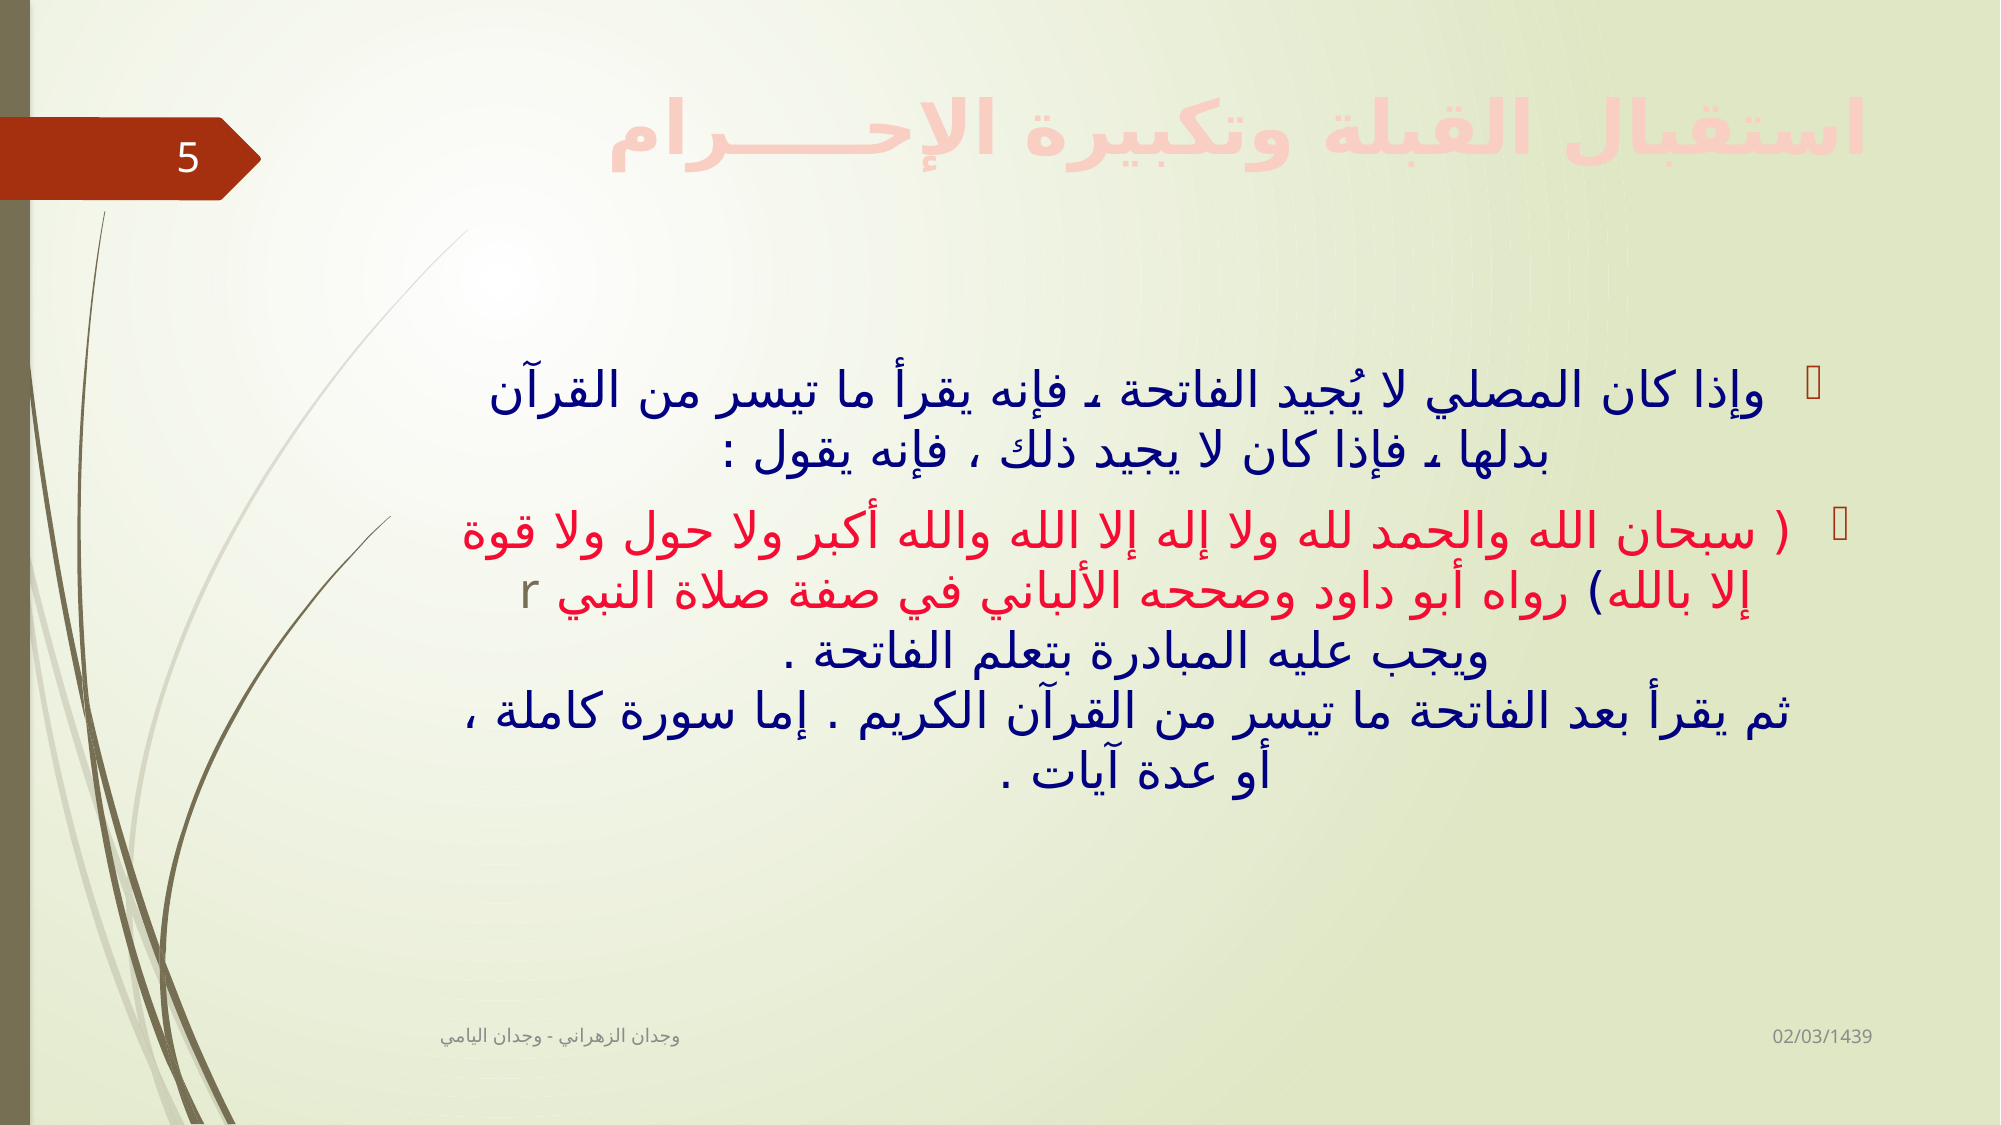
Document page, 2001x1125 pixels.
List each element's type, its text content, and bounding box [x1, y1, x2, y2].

footer وجدان الزهراني - وجدان اليامي [424, 1006, 1675, 1067]
title استقبال القبلة وتكبيرة الإحـــــرام [508, 72, 1971, 283]
slide_number 5 [87, 129, 216, 190]
list وإذا كان المصلي لا يُجيد الفاتحة ، فإنه يقرأ ما تيسر من القرآن بدلها ، فإذا كان لا يجيد ذلك ، فإنه يقول : ( سبحان الله والحمد لله ولا إله إلا الله والله أكبر ولا حول ولا قوة إلا بالله) رواه أبو داود وصححه الألباني في صفة صلاة النبي r ويجب عليه المبادرة بتعلم الفاتحة . ثم يقرأ بعد الفاتحة ما تيسر من القرآن الكريم . إما سورة كاملة ، أو عدة آيات . [424, 350, 1888, 970]
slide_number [1699, 1005, 1888, 1067]
